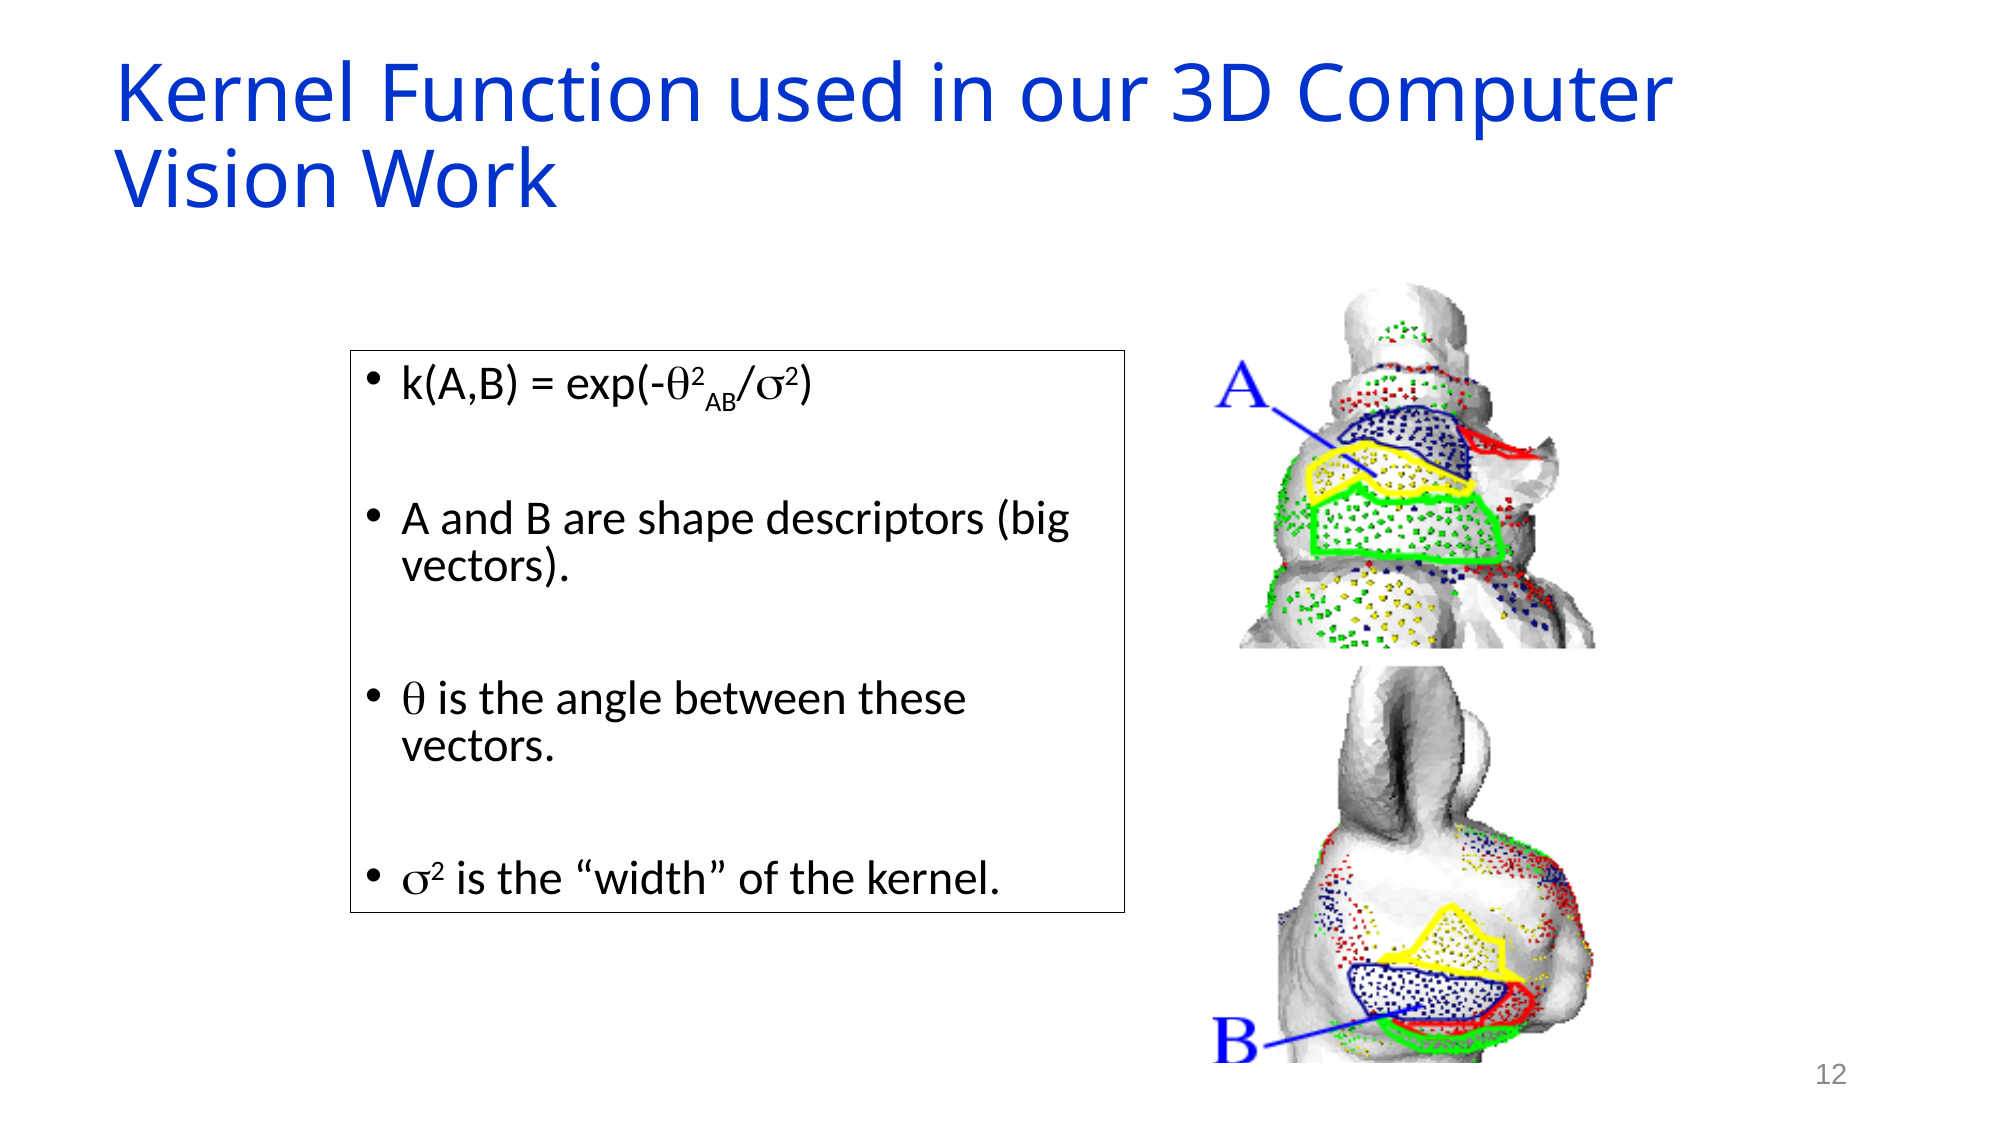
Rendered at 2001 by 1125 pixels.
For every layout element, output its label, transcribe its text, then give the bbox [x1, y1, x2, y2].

slide_number 12 [1412, 1042, 1863, 1103]
list k(A,B) = exp(-2AB/2) A and B are shape descriptors (big vectors).  is the angle between these vectors. 2 is the “width” of the kernel. [350, 350, 1125, 913]
title Kernel Function used in our 3D Computer Vision Work [99, 45, 1900, 233]
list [1212, 262, 1675, 1063]
